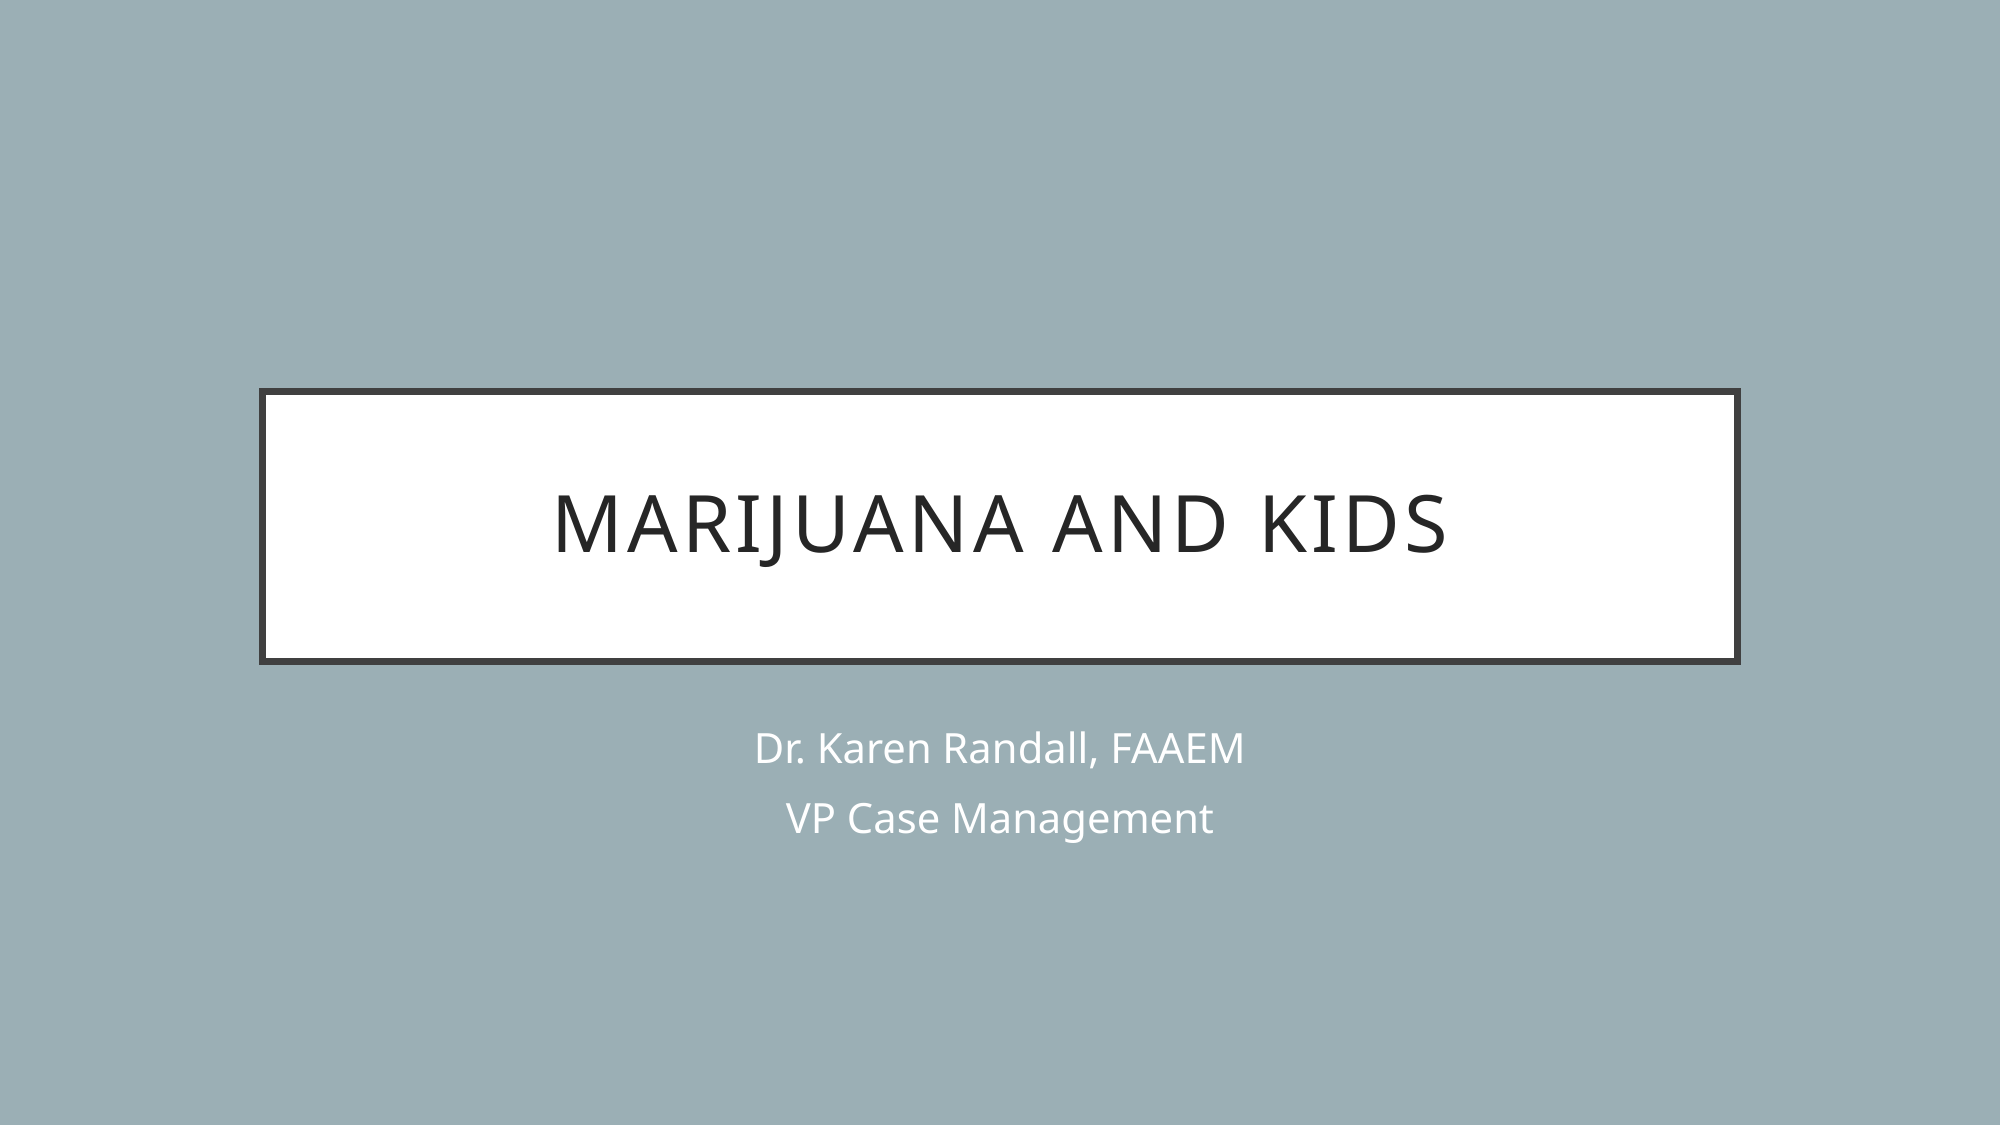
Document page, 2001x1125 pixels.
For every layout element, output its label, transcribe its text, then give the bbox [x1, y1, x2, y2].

title Marijuana And Kids [259, 388, 1741, 665]
subtitle Dr. Karen Randall, FAAEM VP Case Management [442, 713, 1558, 918]
